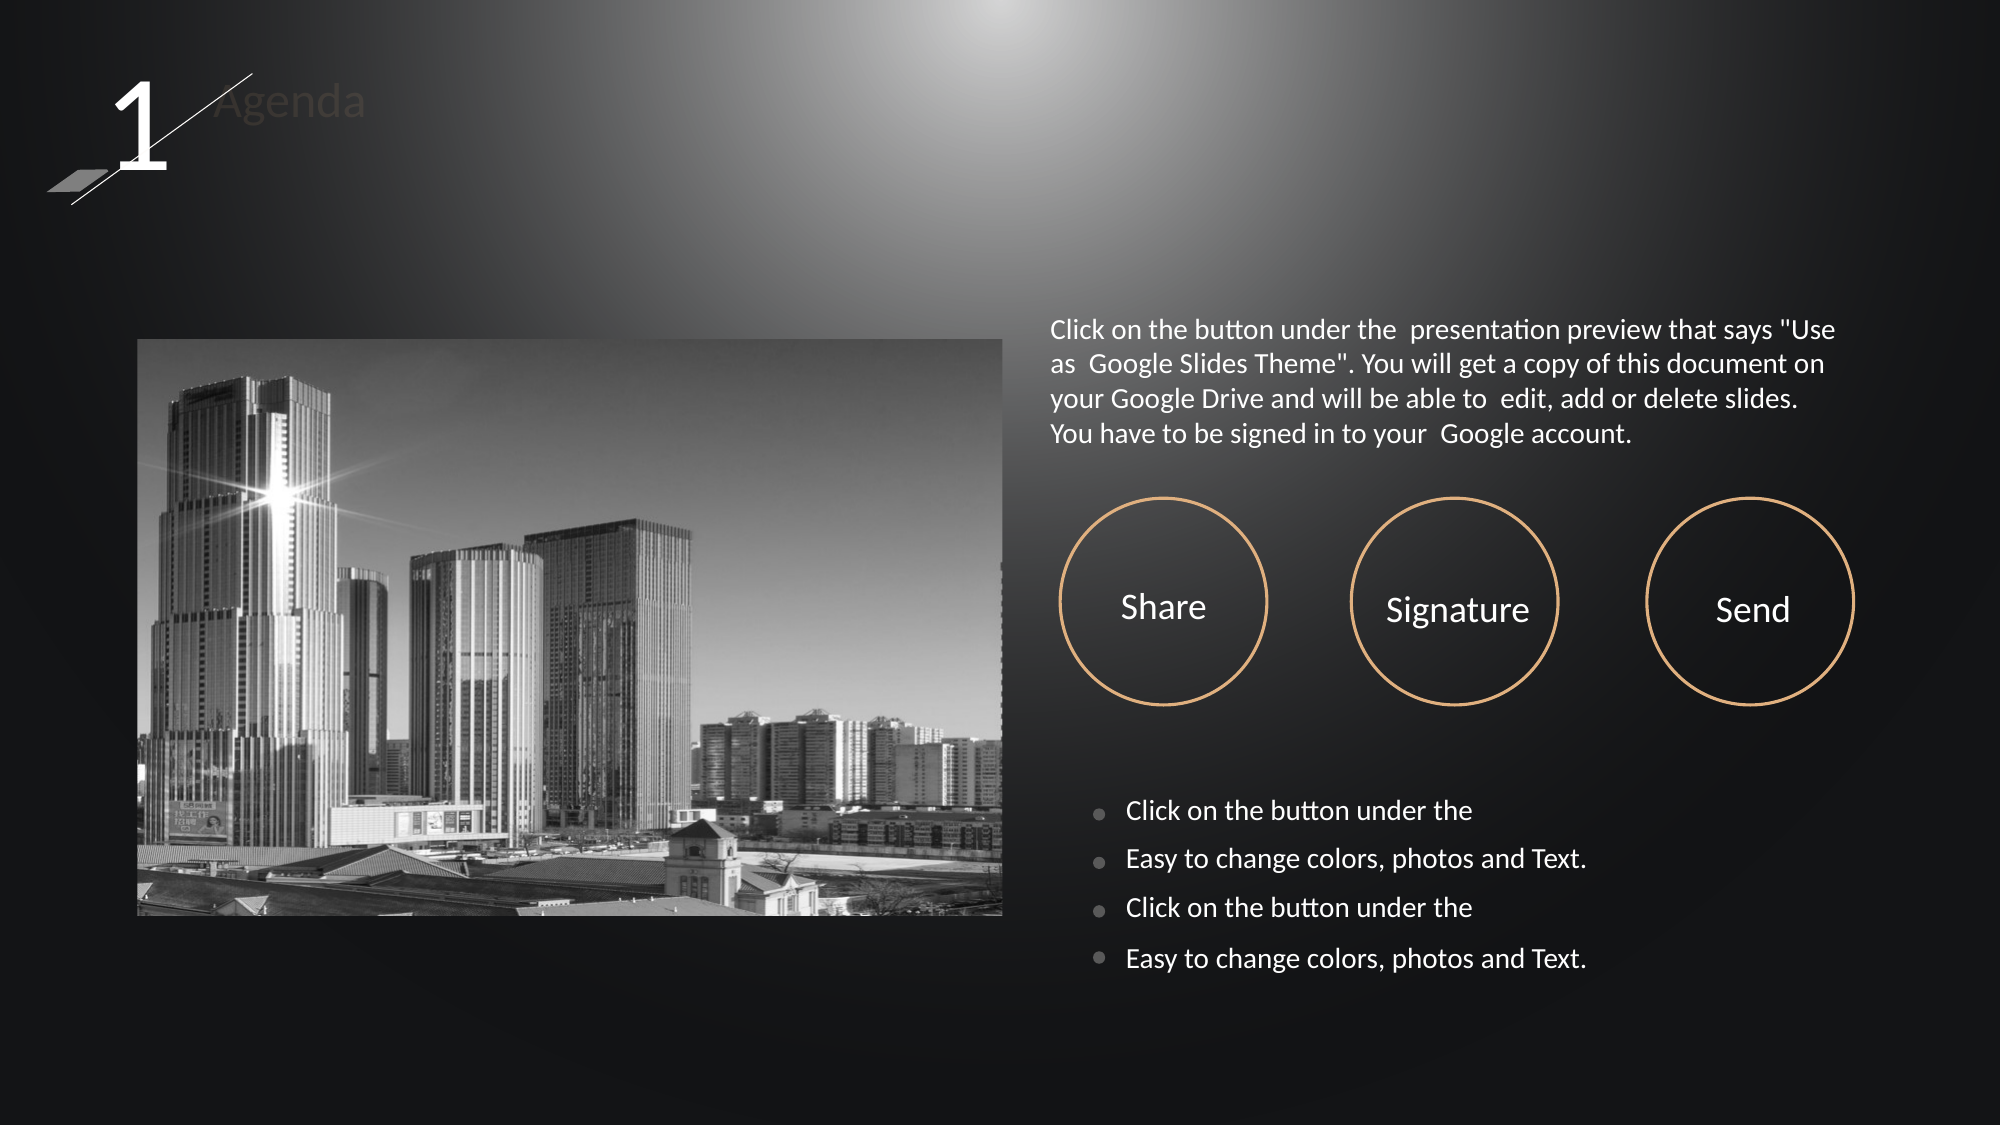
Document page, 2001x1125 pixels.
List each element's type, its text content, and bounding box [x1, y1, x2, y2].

text_box Share [1105, 574, 1222, 635]
text_box [1091, 807, 1107, 822]
text_box Signature [1371, 577, 1546, 637]
text_box [1091, 855, 1107, 871]
text_box [1059, 497, 1268, 706]
text_box [136, 339, 1003, 917]
text_box [1091, 904, 1107, 919]
text_box [1350, 497, 1560, 706]
text_box Agenda [222, 60, 1455, 136]
text_box Easy to change colors, photos and Text. [1111, 832, 1603, 883]
text_box Click on the button under the presentation preview that says "Use as Google Slides Theme". You will get a copy of this document on your Google Drive and will be able to edit, add or delete slides. You have to be signed in to your Google account. [1035, 302, 1859, 458]
text_box Click on the button under the [1111, 784, 1495, 832]
text_box Easy to change colors, photos and Text. [1111, 931, 1603, 982]
text_box Send [1700, 577, 1807, 637]
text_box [88, 25, 222, 239]
text_box Click on the button under the [1111, 880, 1495, 931]
text_box [1645, 497, 1855, 706]
text_box [1091, 950, 1107, 965]
